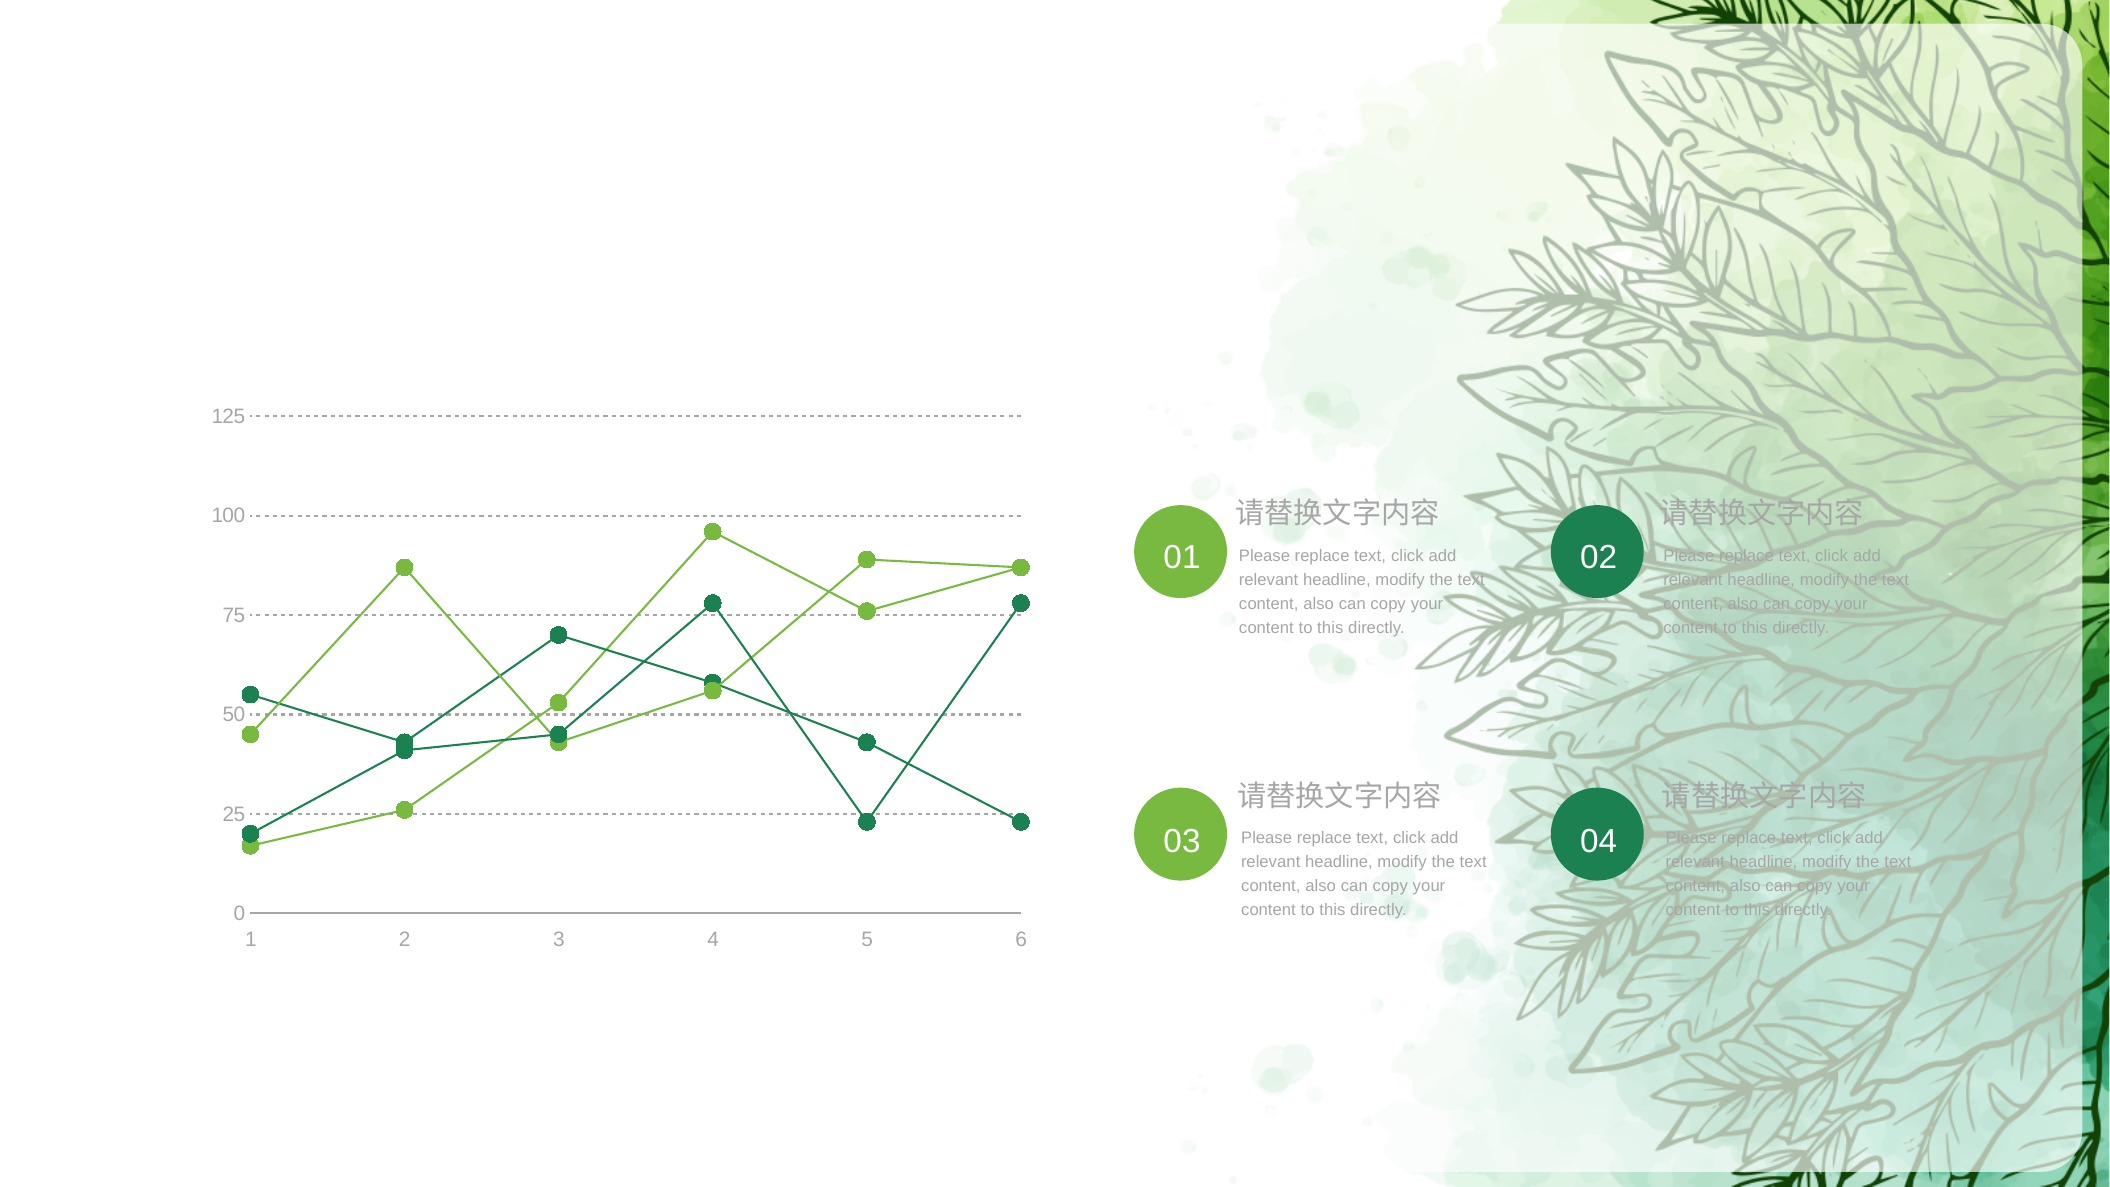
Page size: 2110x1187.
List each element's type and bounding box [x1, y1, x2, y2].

text_box [1550, 487, 1912, 636]
chart [189, 384, 1040, 967]
text_box [1134, 770, 1490, 919]
picture [0, 0, 2110, 1187]
text_box [1134, 487, 1488, 636]
text_box [1550, 770, 1915, 919]
